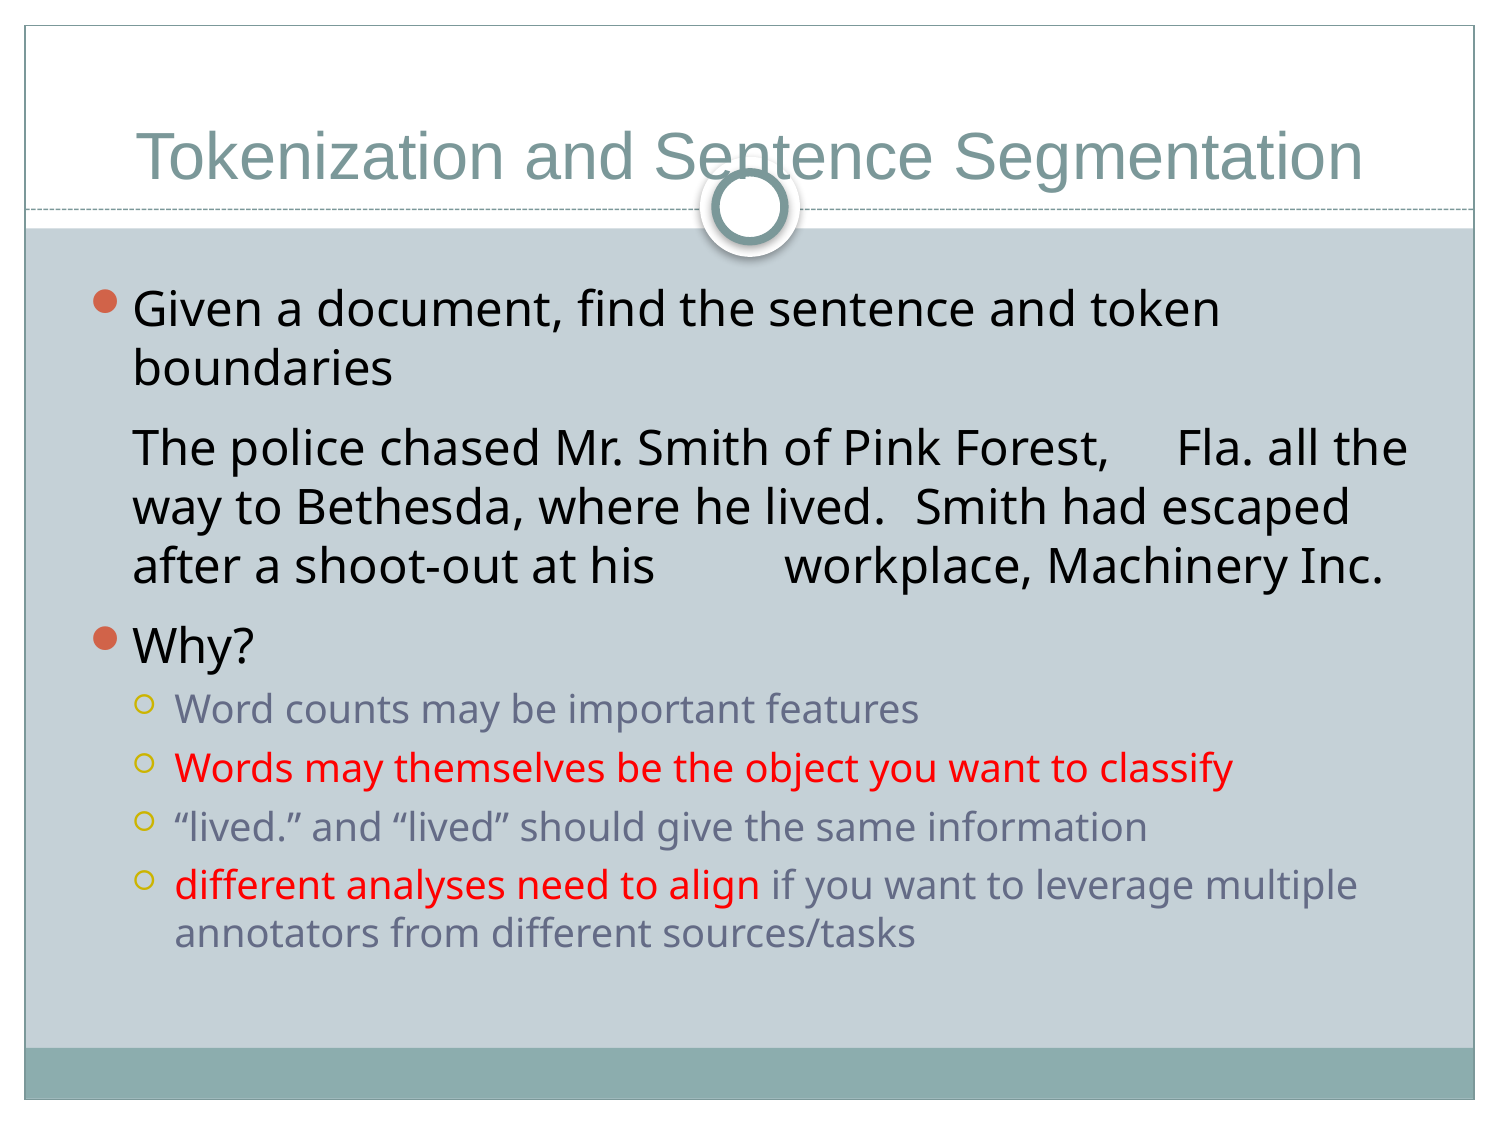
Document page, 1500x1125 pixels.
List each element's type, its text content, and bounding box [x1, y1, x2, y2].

title Tokenization and Sentence Segmentation [75, 37, 1425, 200]
list Given a document, find the sentence and token boundaries The police chased Mr. Smith of Pink Forest, Fla. all the way to Bethesda, where he lived. Smith had escaped after a shoot-out at his workplace, Machinery Inc. Why? Word counts may be important features Words may themselves be the object you want to classify “lived.” and “lived” should give the same information different analyses need to align if you want to leverage multiple annotators from different sources/tasks [75, 270, 1425, 1021]
